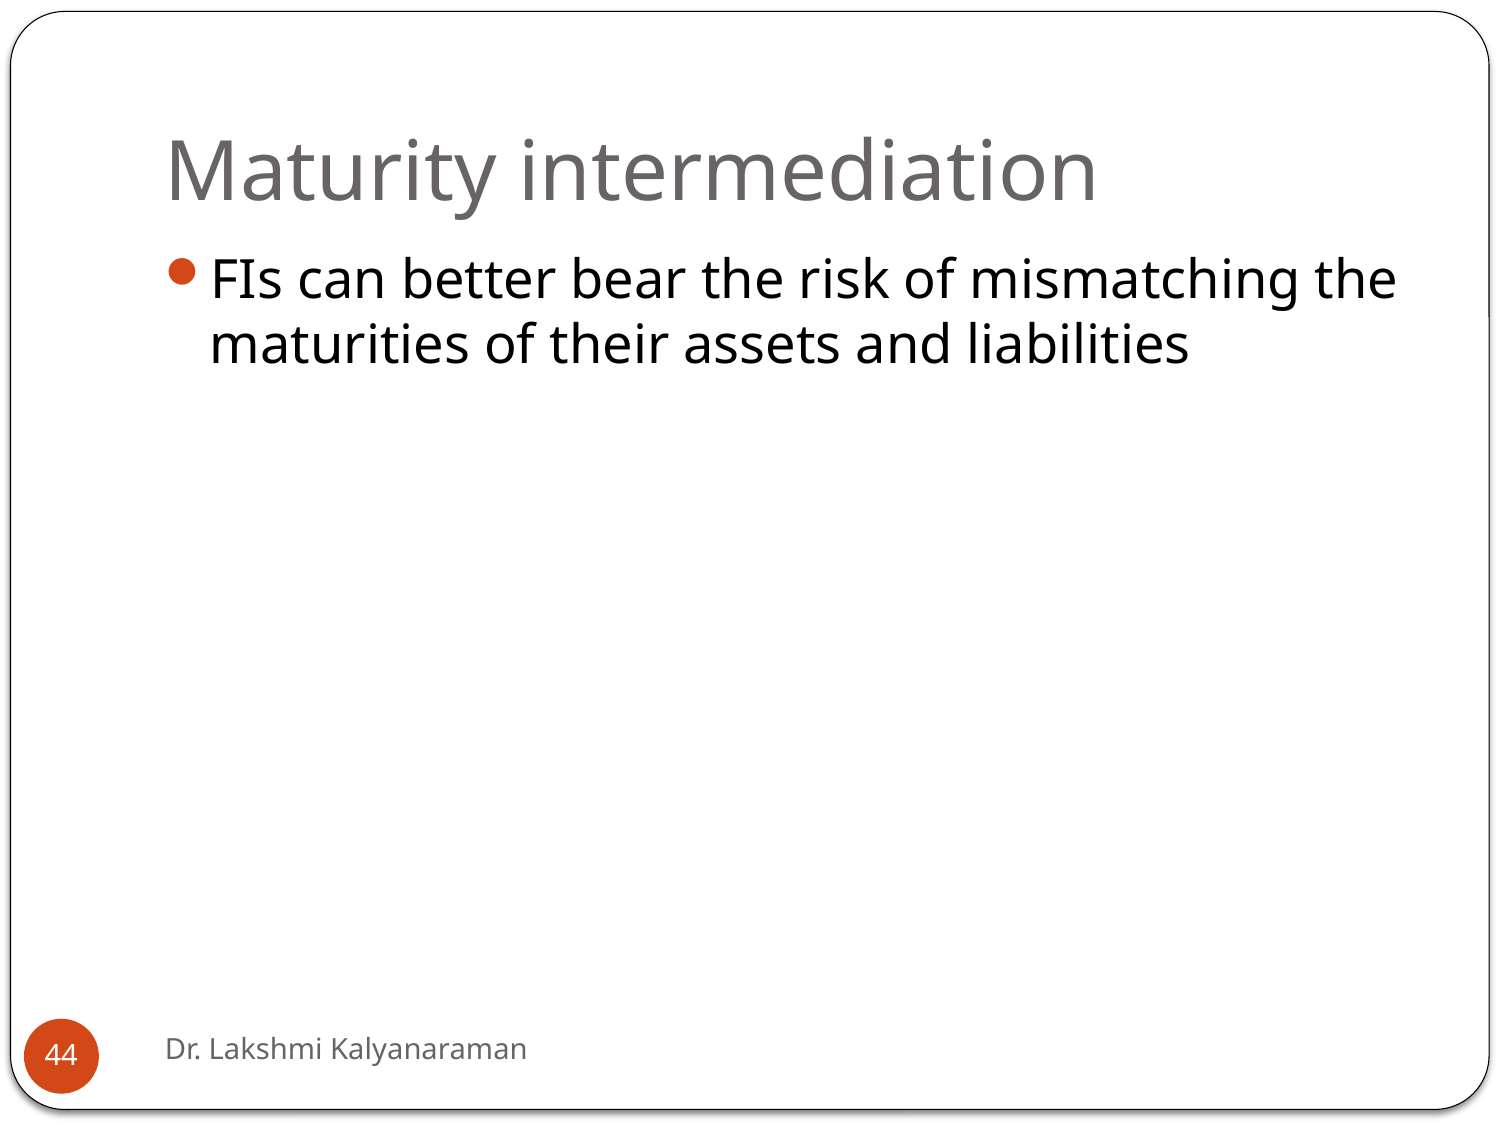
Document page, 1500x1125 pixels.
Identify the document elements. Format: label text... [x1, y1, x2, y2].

title Maturity intermediation [150, 45, 1425, 233]
slide_number 44 [23, 1018, 99, 1094]
list FIs can better bear the risk of mismatching the maturities of their assets and liabilities [150, 237, 1425, 988]
footer Dr. Lakshmi Kalyanaraman [150, 1012, 800, 1088]
